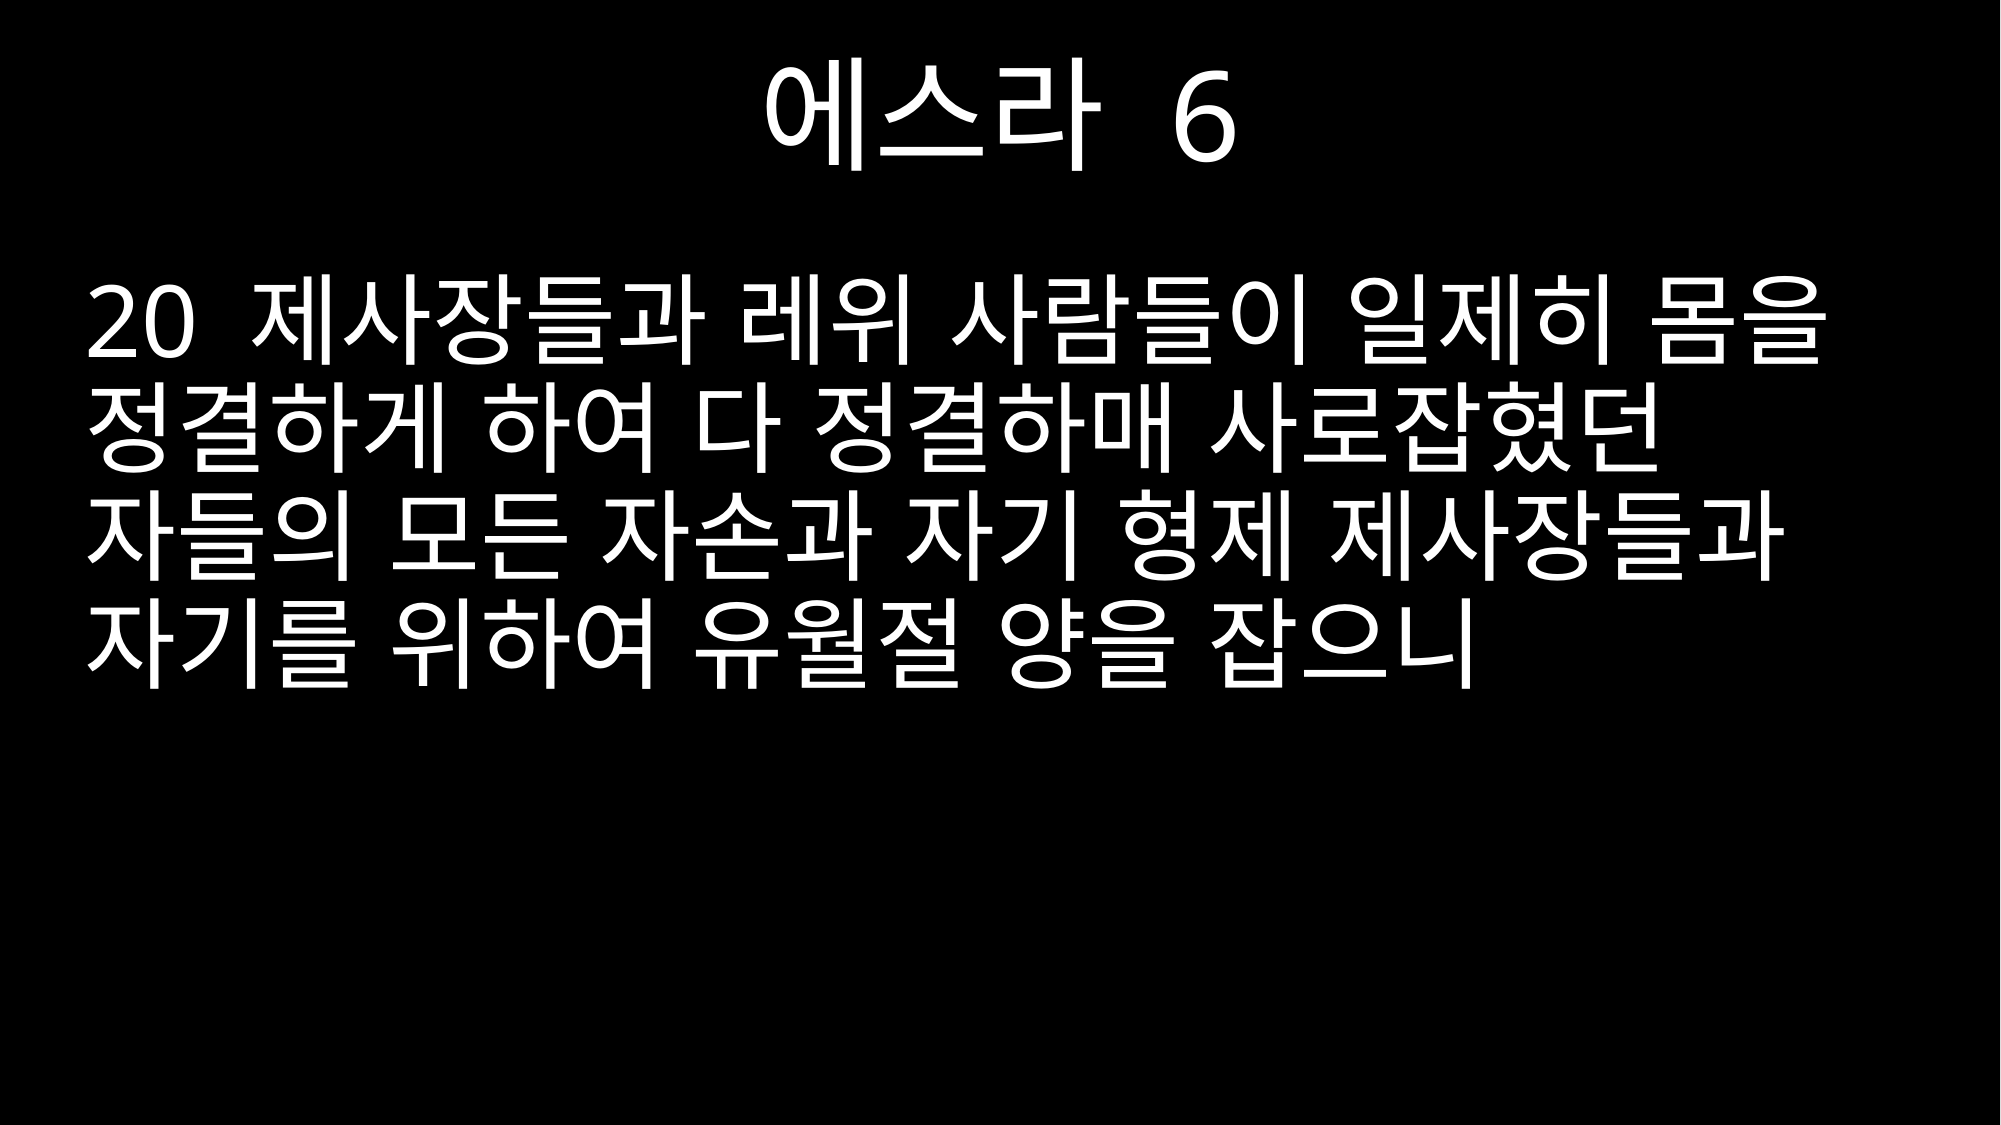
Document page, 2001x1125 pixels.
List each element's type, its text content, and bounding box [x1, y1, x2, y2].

list 20 제사장들과 레위 사람들이 일제히 몸을 정결하게 하여 다 정결하매 사로잡혔던 자들의 모든 자손과 자기 형제 제사장들과 자기를 위하여 유월절 양을 잡으니 [69, 263, 1953, 423]
picture [0, 0, 2001, 1125]
footer 에스라 6 [0, 32, 2000, 192]
